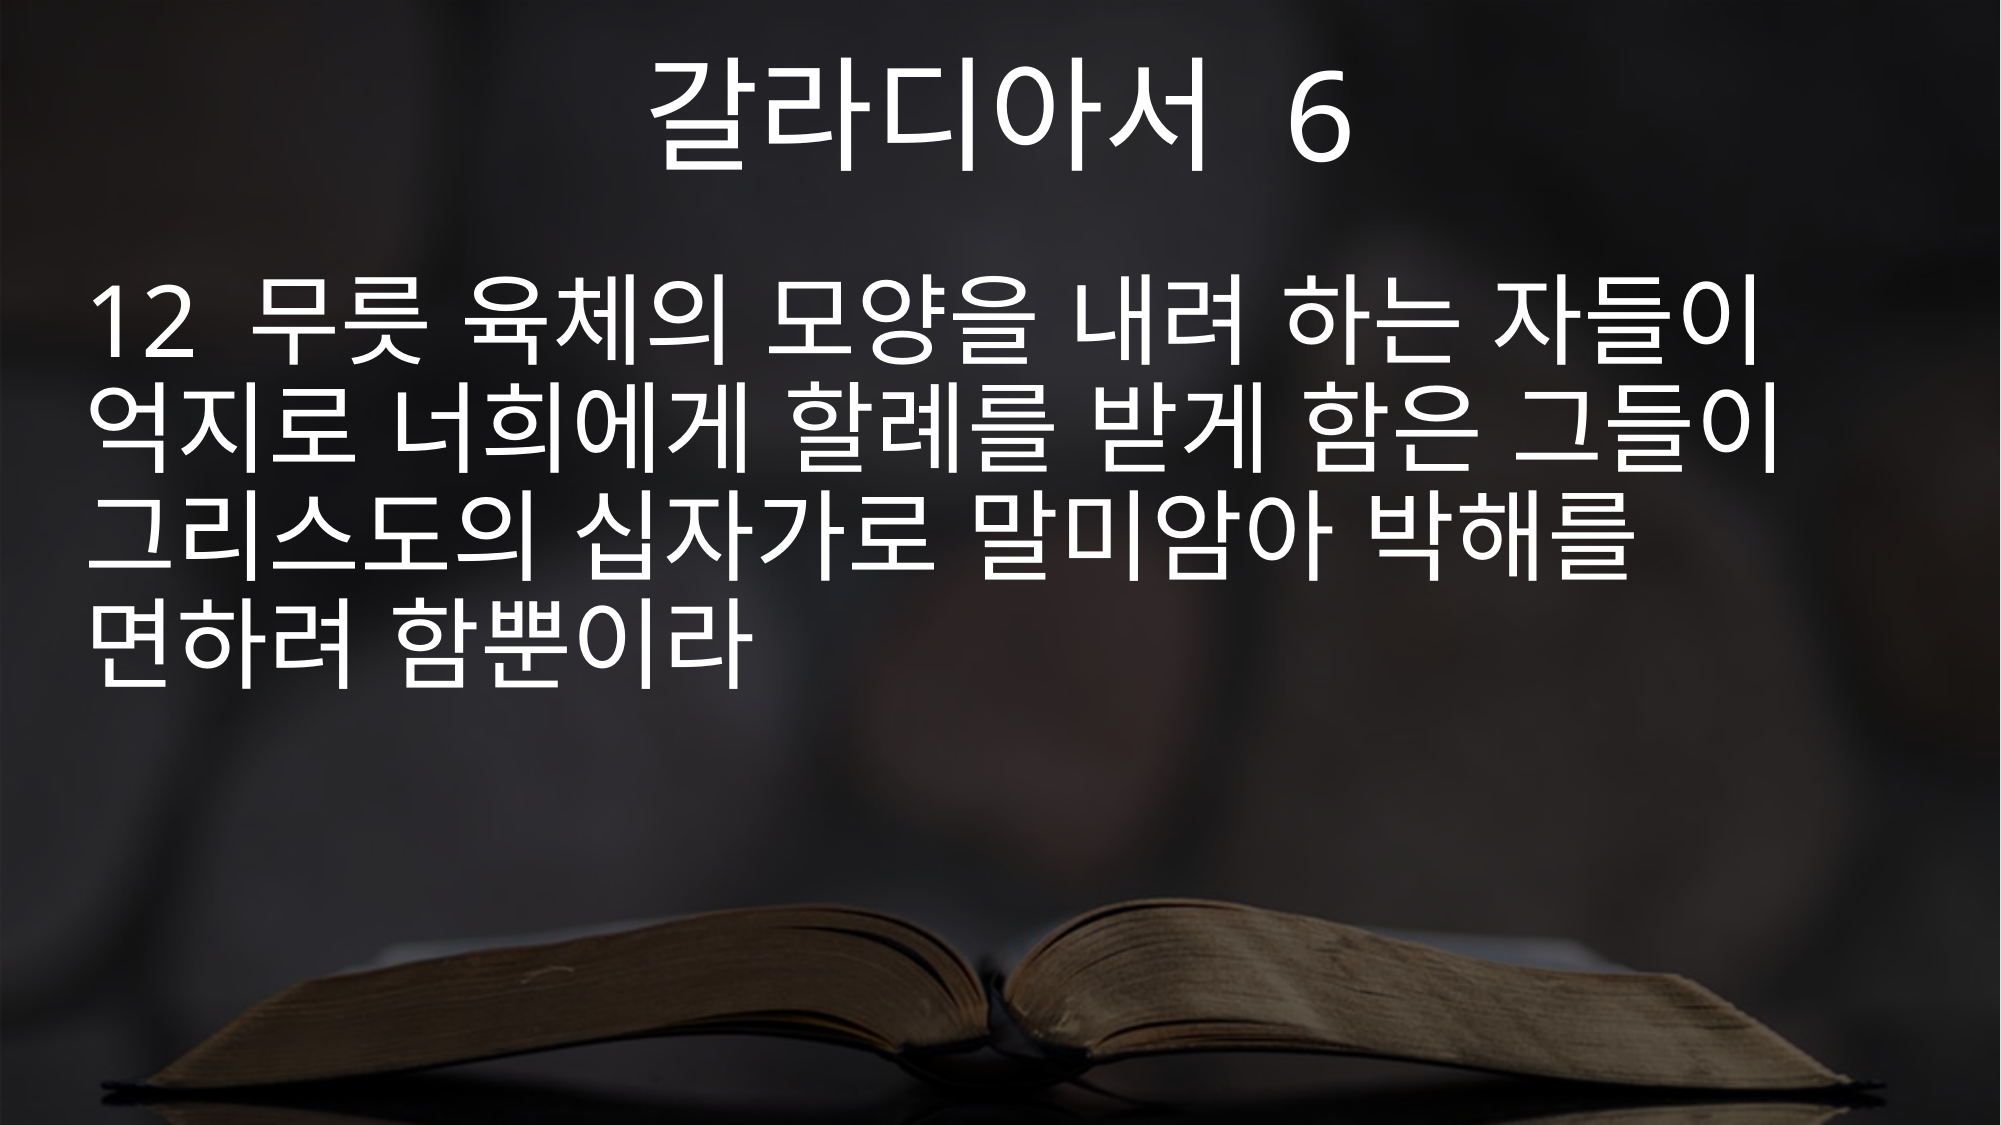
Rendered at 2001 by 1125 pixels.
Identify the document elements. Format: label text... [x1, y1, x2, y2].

list 12 무릇 육체의 모양을 내려 하는 자들이 억지로 너희에게 할례를 받게 함은 그들이 그리스도의 십자가로 말미암아 박해를 면하려 함뿐이라 [69, 263, 1953, 423]
picture [0, 0, 2001, 1125]
footer 갈라디아서 6 [0, 32, 2000, 192]
